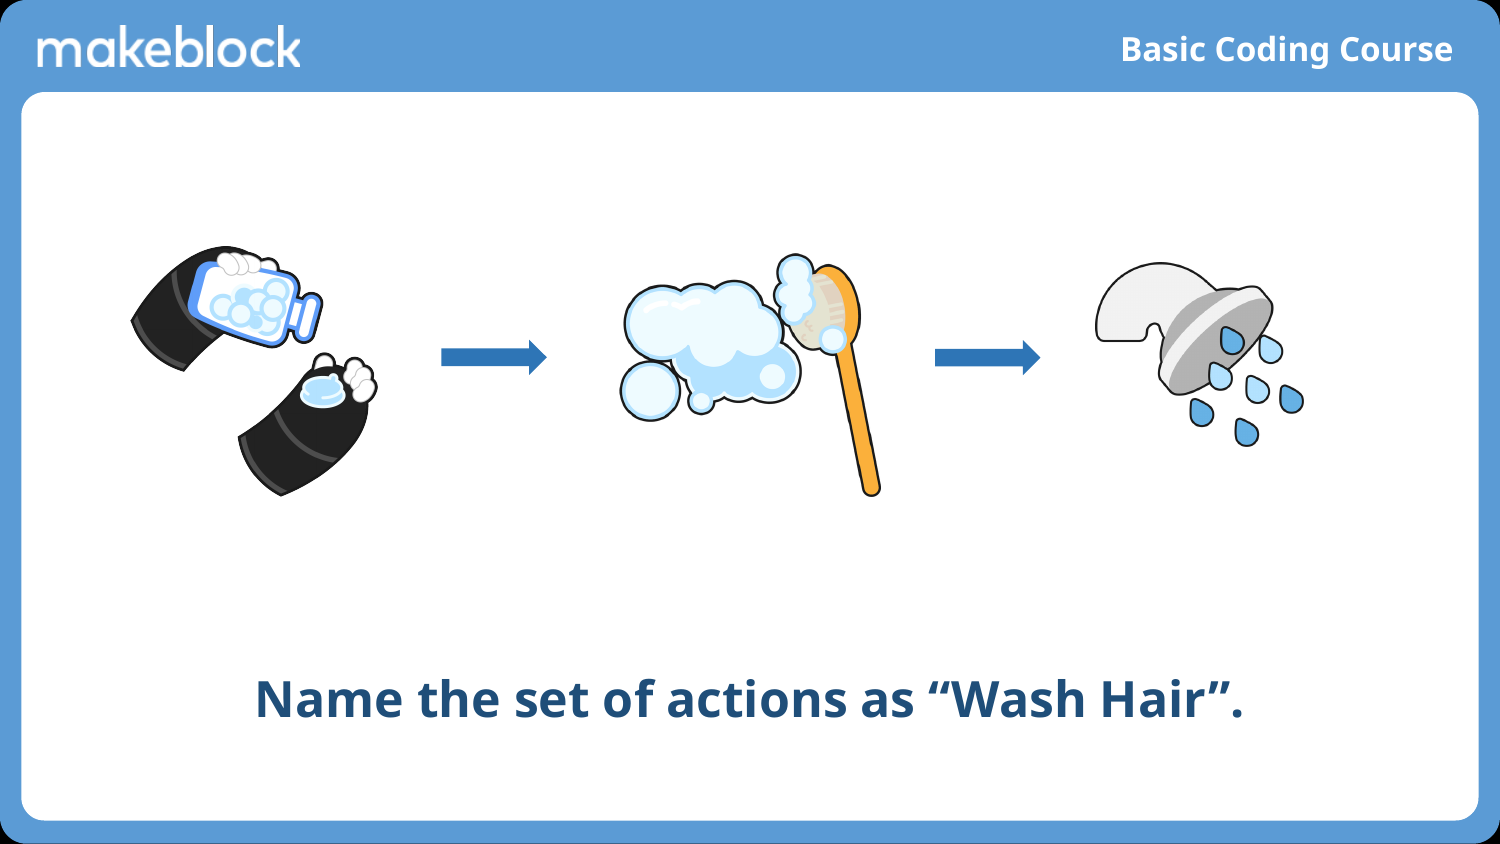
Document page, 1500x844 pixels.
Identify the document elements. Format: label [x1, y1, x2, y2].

picture [130, 246, 378, 497]
picture [619, 253, 881, 497]
text_box [0, 0, 1500, 844]
picture [1095, 262, 1304, 447]
